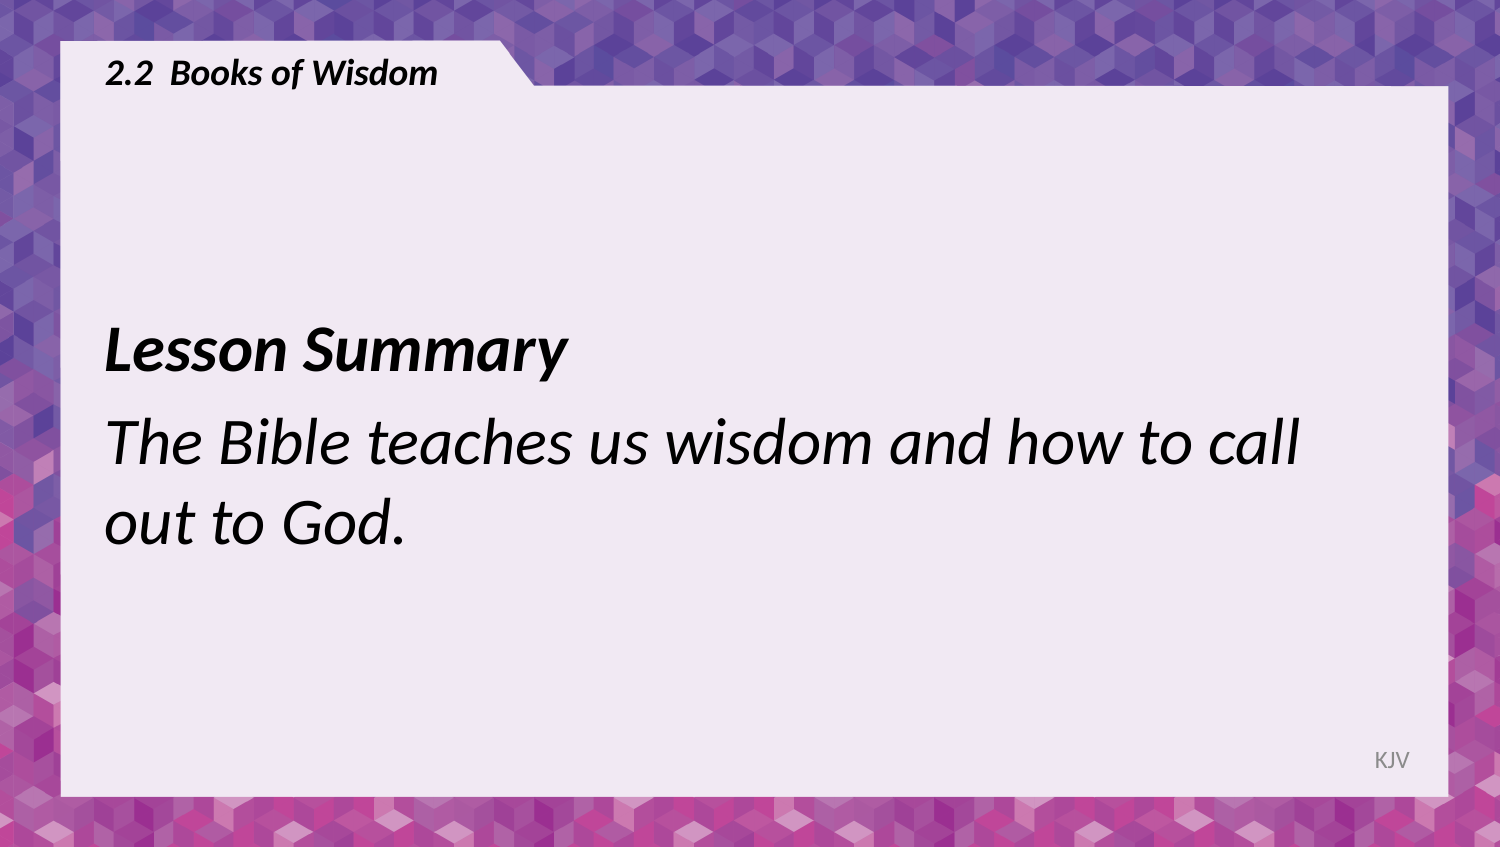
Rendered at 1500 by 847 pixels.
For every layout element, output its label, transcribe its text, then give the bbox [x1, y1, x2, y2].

picture [0, 0, 1500, 847]
list Lesson Summary The Bible teaches us wisdom and how to call out to God. [89, 141, 1403, 722]
footer KJV [950, 736, 1425, 782]
title 2.2 Books of Wisdom [89, 33, 1420, 108]
